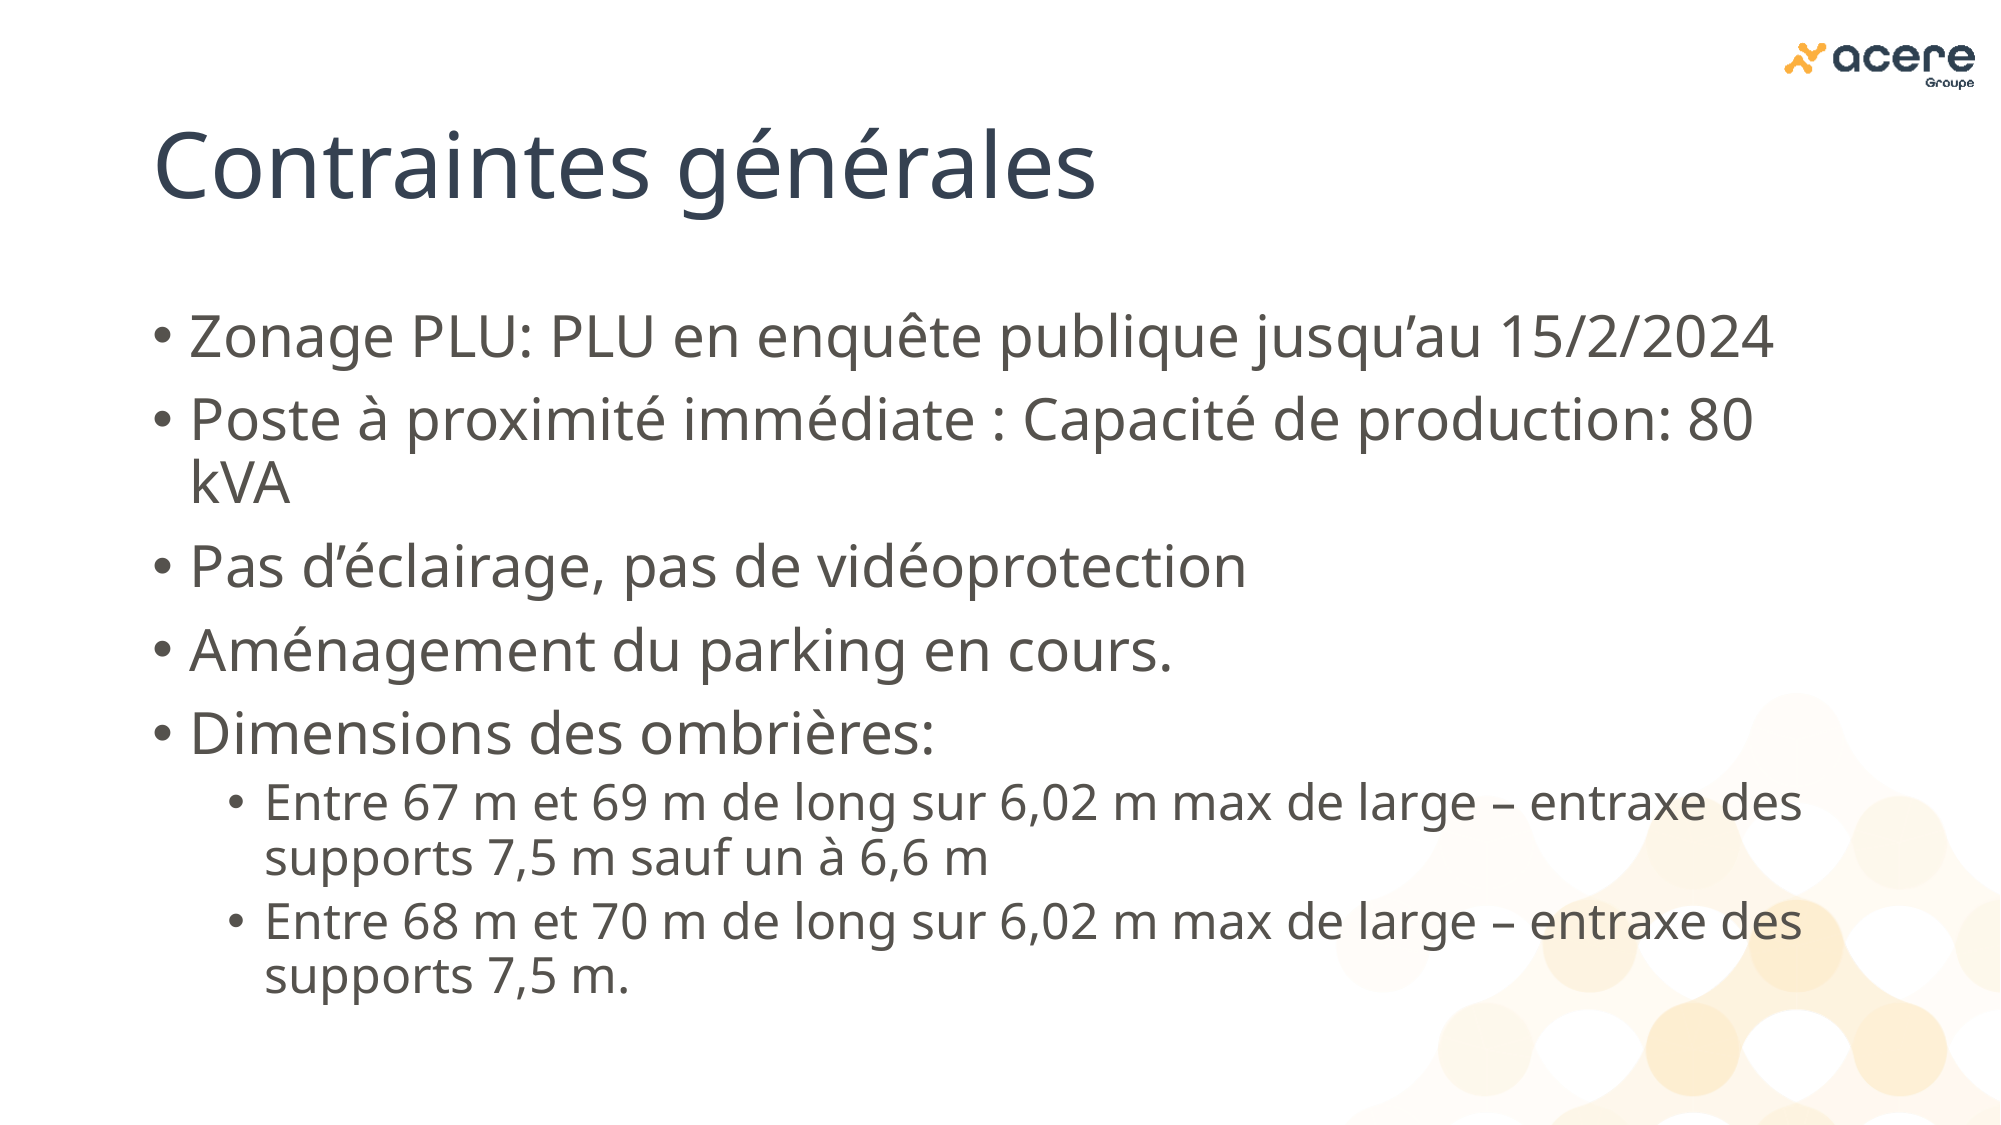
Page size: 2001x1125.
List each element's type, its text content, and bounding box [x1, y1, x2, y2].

picture [1782, 38, 1980, 94]
list Zonage PLU: PLU en enquête publique jusqu’au 15/2/2024 Poste à proximité immédiate : Capacité de production: 80 kVA Pas d’éclairage, pas de vidéoprotection Aménagement du parking en cours. Dimensions des ombrières: Entre 67 m et 69 m de long sur 6,02 m max de large – entraxe des supports 7,5 m sauf un à 6,6 m Entre 68 m et 70 m de long sur 6,02 m max de large – entraxe des supports 7,5 m. [137, 299, 1863, 1014]
title Contraintes générales [137, 59, 1863, 278]
picture [1304, 688, 2000, 1125]
